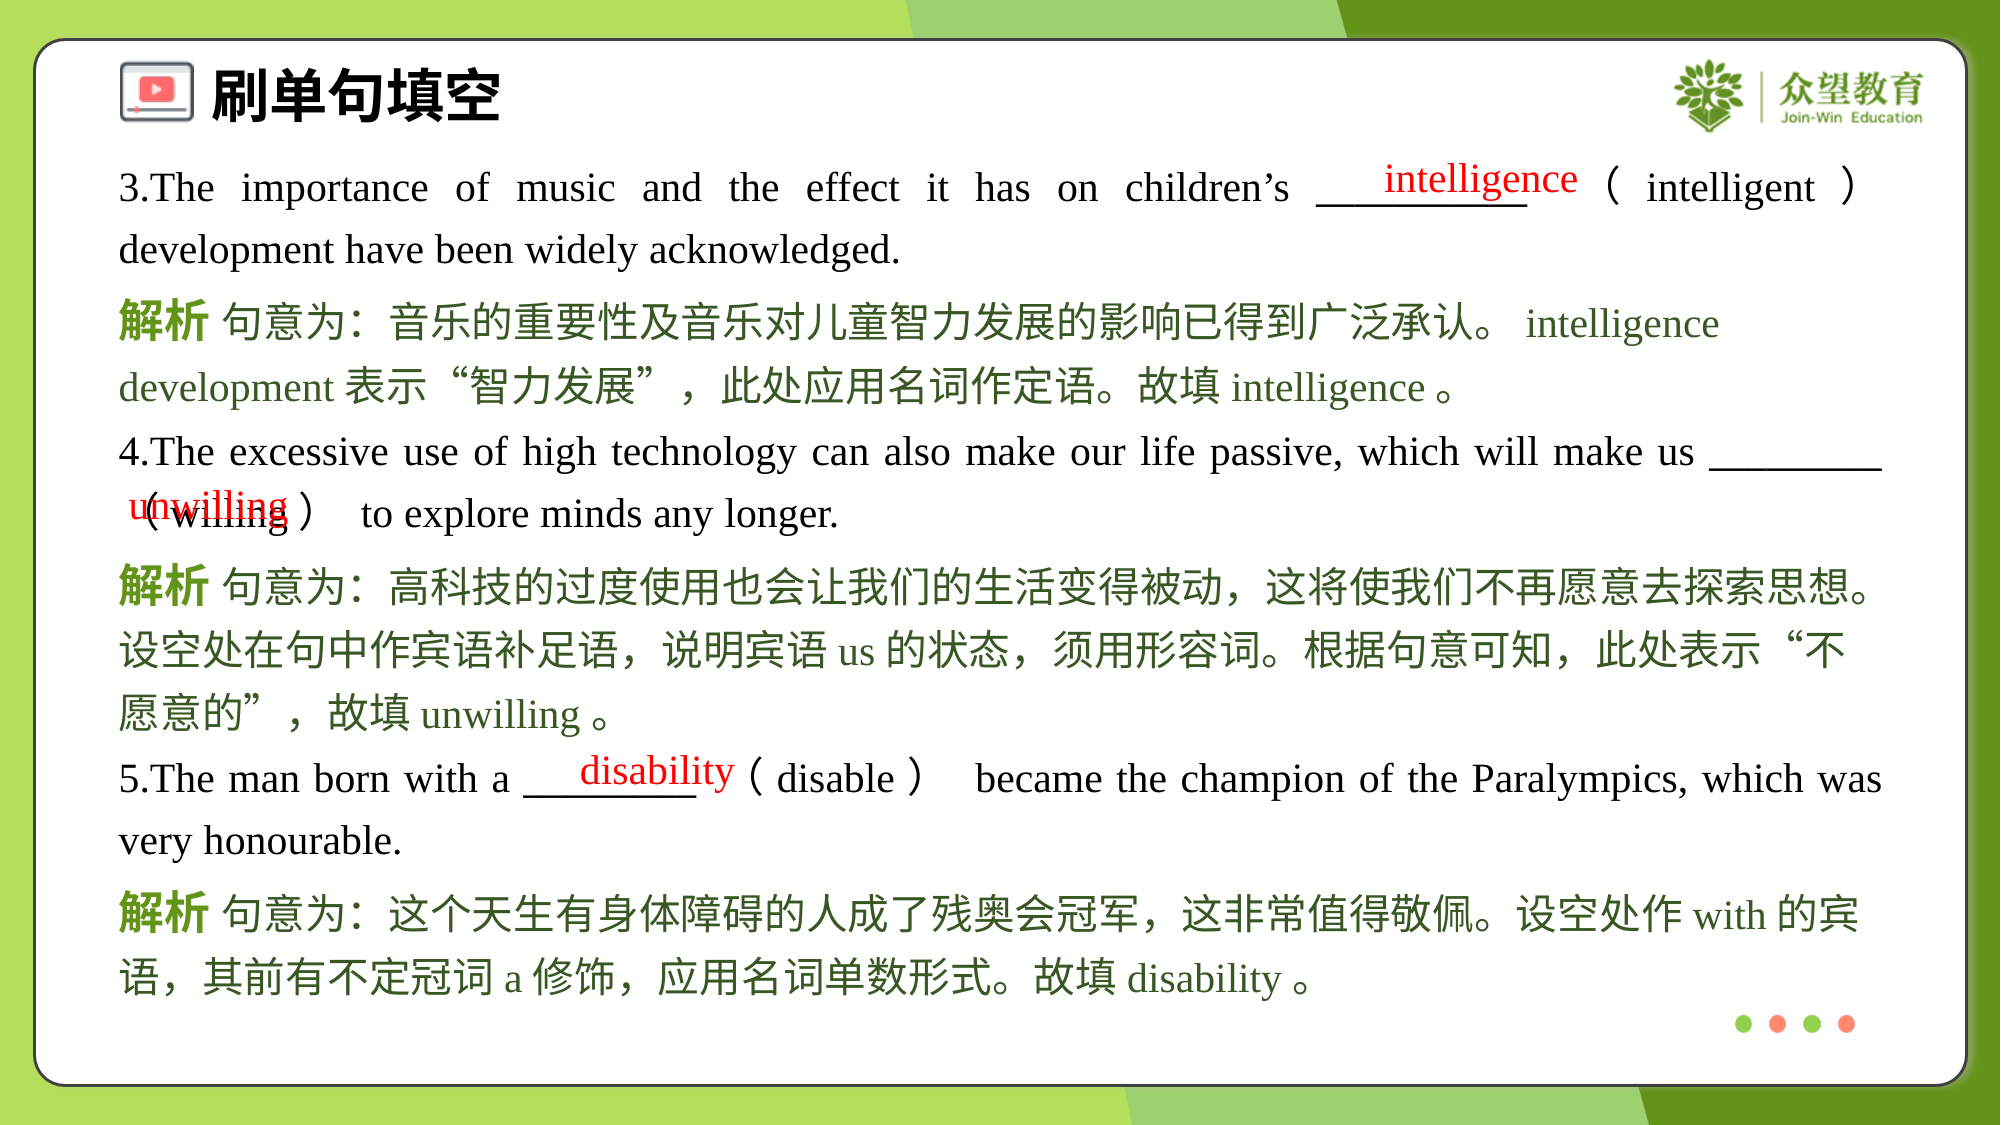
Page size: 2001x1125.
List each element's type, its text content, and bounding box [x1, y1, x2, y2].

text_box unwilling [124, 465, 293, 523]
text_box disability [575, 729, 740, 788]
text_box 4.The excessive use of high technology can also make our life passive, which will make us _________ （willing） to explore minds any longer. [118, 411, 1883, 531]
text_box 3.The importance of music and the effect it has on children’s ___________ （intelligent） development have been widely acknowledged. [118, 146, 1883, 267]
text_box intelligence [1379, 138, 1584, 197]
text_box 解析 句意为：高科技的过度使用也会让我们的生活变得被动，这将使我们不再愿意去探索思想。设空处在句中作宾语补足语，说明宾语us的状态，须用形容词。根据句意可知，此处表示“不愿意的”，故填unwilling。 [118, 542, 1883, 732]
text_box 解析 句意为：音乐的重要性及音乐对儿童智力发展的影响已得到广泛承认。intelligence development表示“智力发展”，此处应用名词作定语。故填intelligence。 [118, 278, 1883, 405]
picture [0, 0, 2000, 1125]
text_box 5.The man born with a _________ （disable） became the champion of the Paralympics, which was very honourable. [118, 738, 1883, 858]
text_box 解析 句意为：这个天生有身体障碍的人成了残奥会冠军，这非常值得敬佩。设空处作with的宾语，其前有不定冠词a修饰，应用名词单数形式。故填disability。 [118, 869, 1883, 997]
